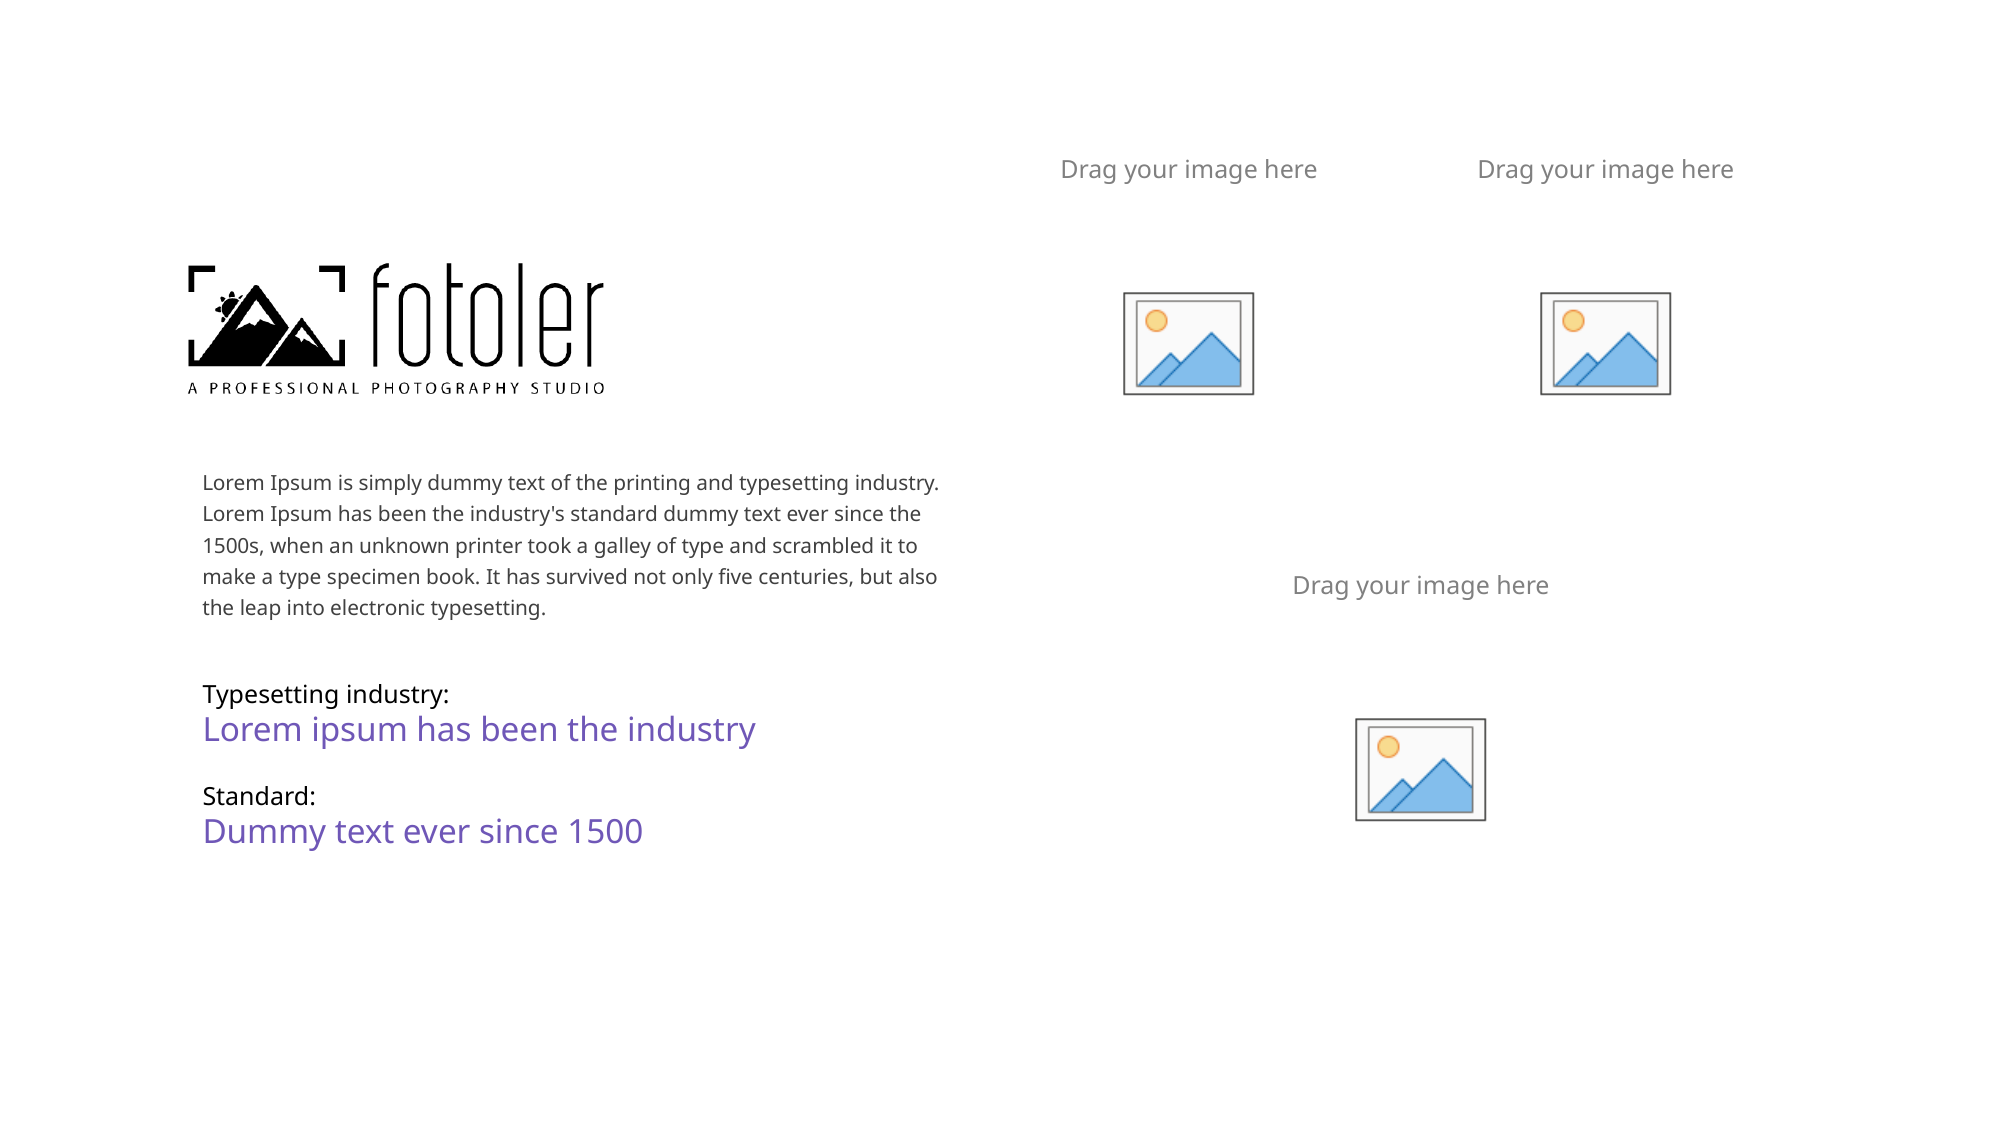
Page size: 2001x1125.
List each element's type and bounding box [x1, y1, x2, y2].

picture [1015, 146, 1363, 542]
picture [1015, 561, 1828, 979]
picture [1384, 146, 1828, 542]
text_box [187, 259, 959, 866]
